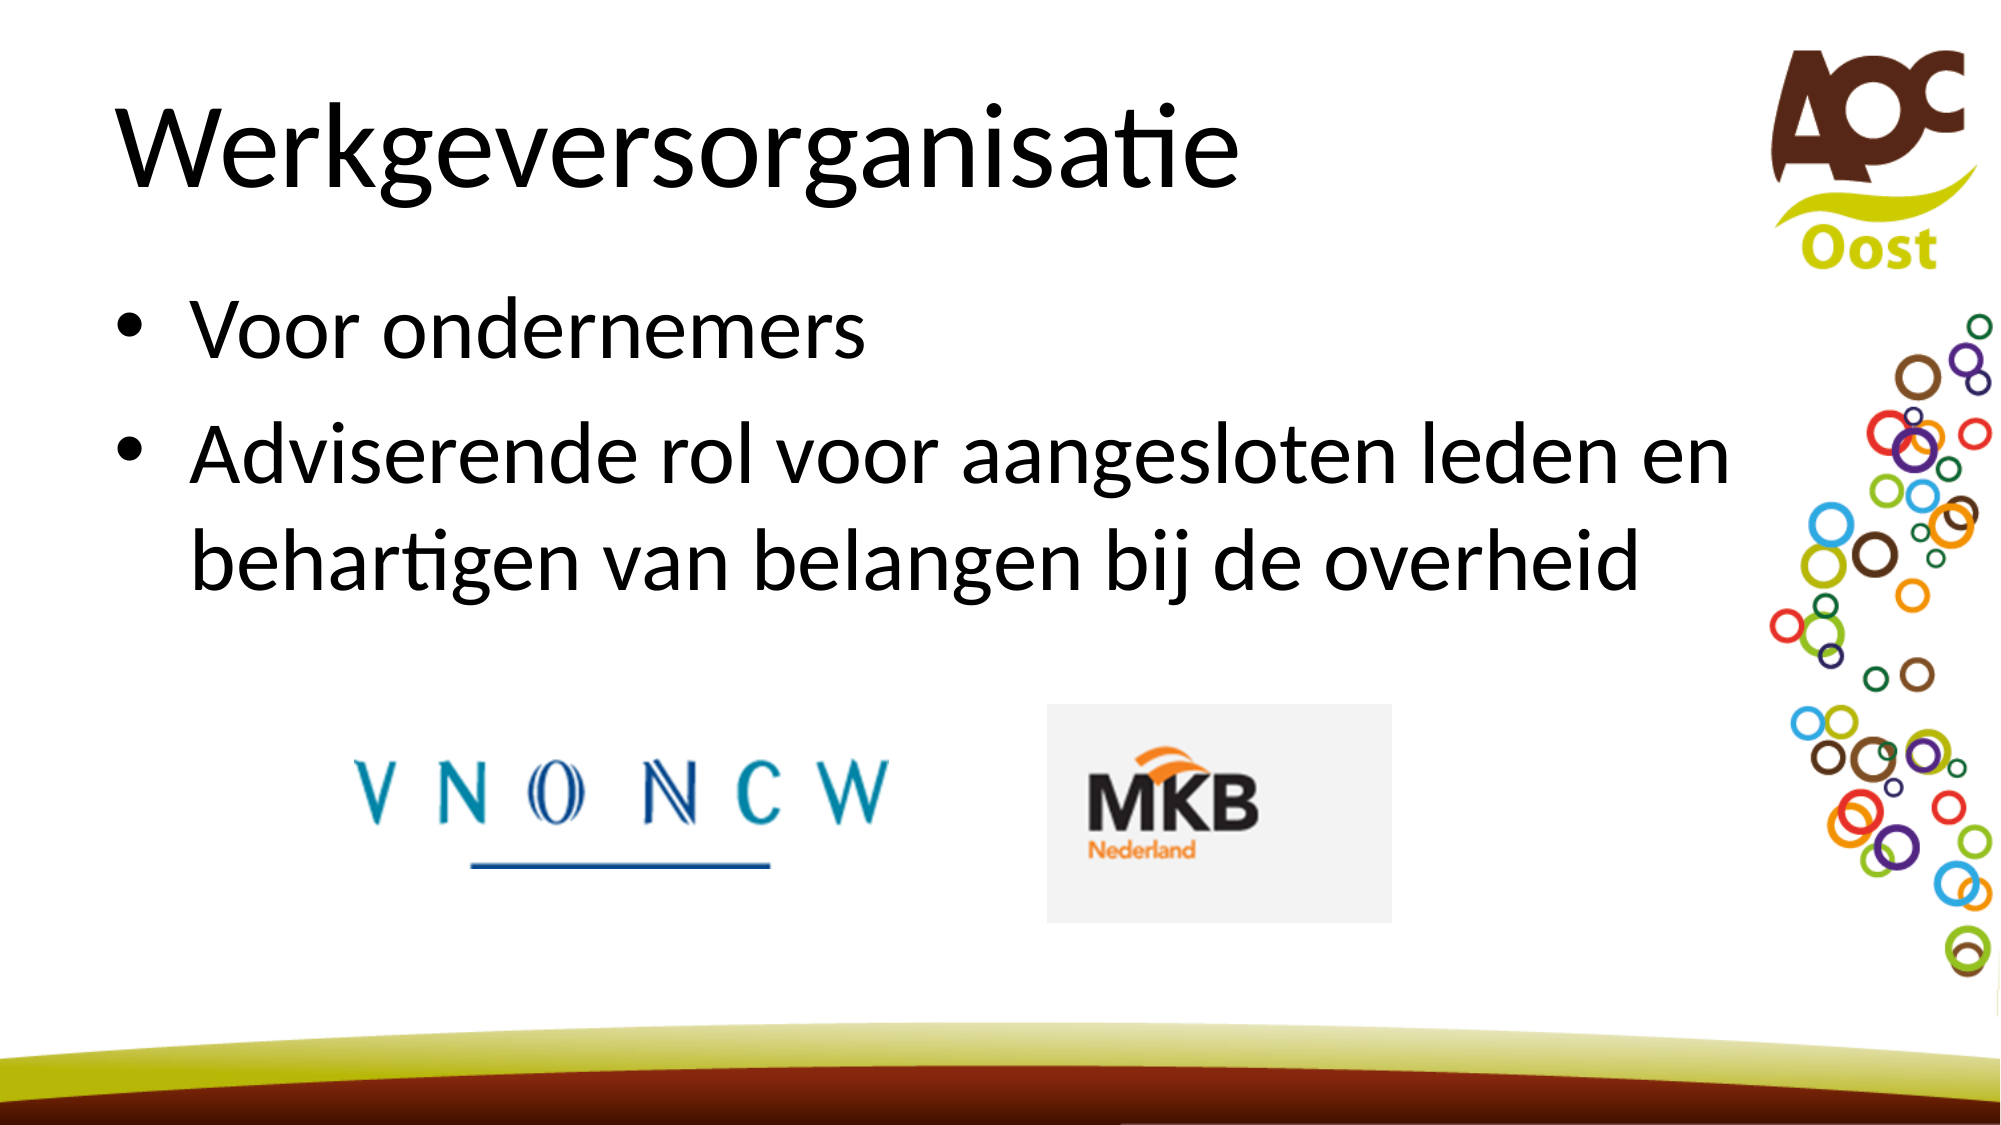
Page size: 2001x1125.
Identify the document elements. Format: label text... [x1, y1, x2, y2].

title Werkgeversorganisatie [99, 45, 1900, 233]
list Voor ondernemers Adviserende rol voor aangesloten leden en behartigen van belangen bij de overheid [99, 262, 1900, 1005]
picture [0, 0, 2001, 1125]
